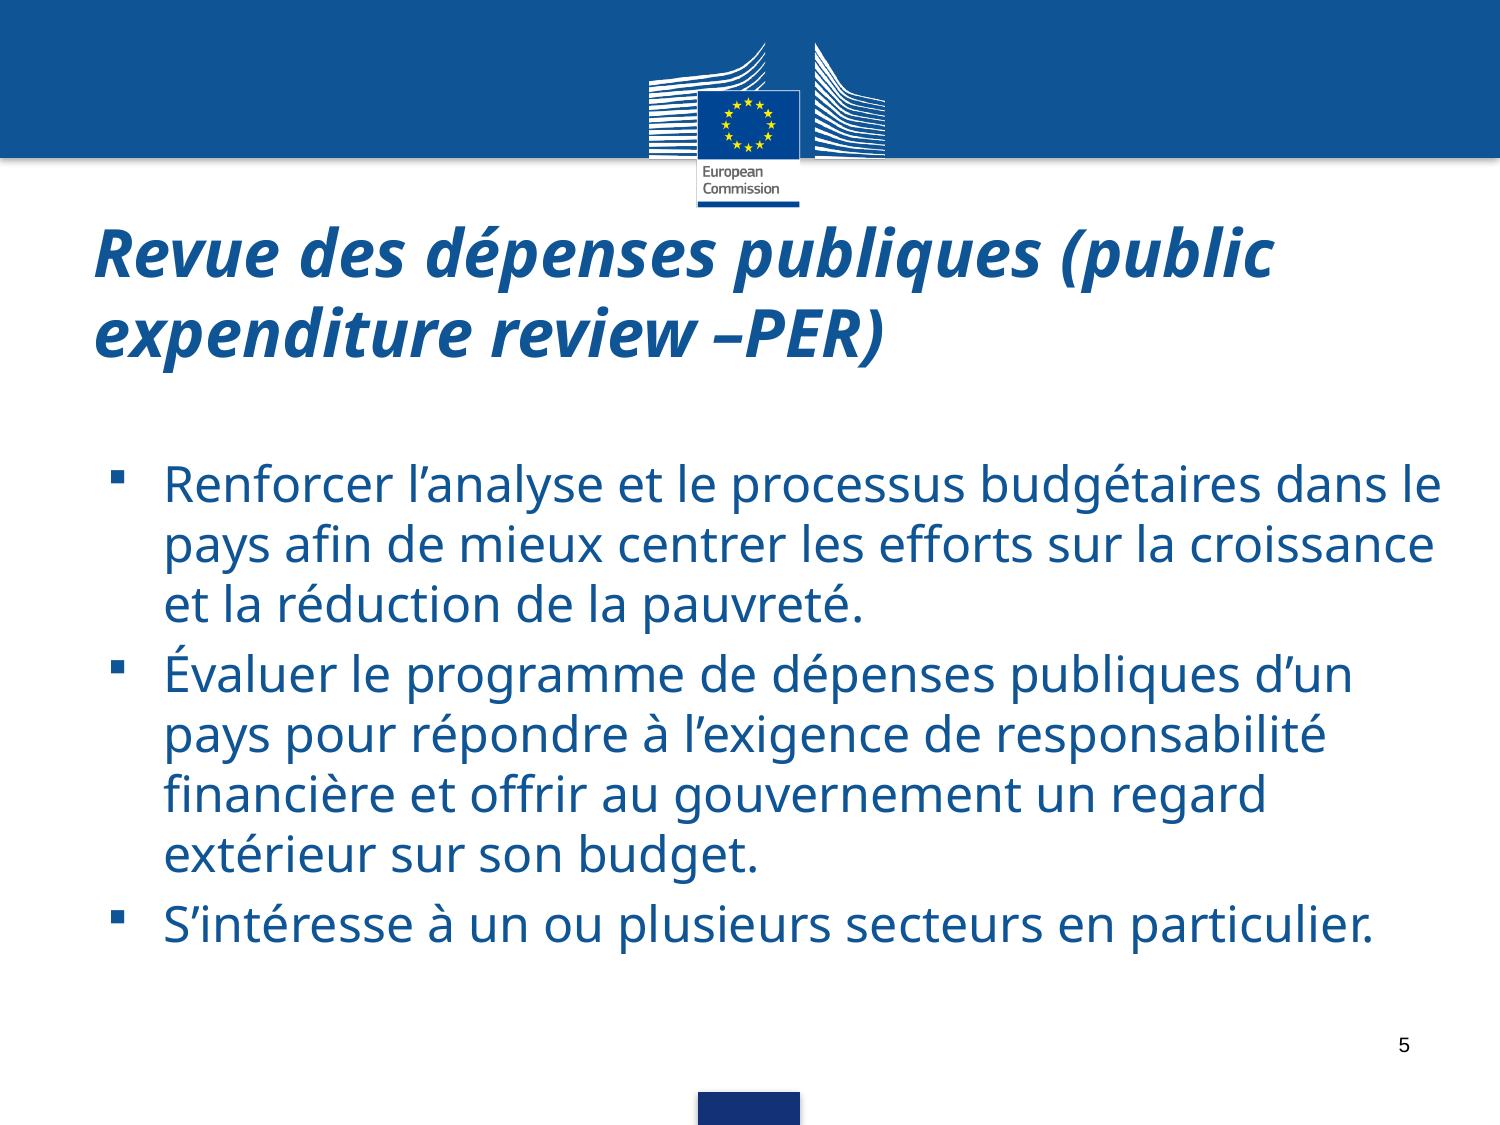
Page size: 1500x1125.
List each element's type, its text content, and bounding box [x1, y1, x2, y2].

slide_number 5 [1074, 1025, 1426, 1103]
text_box Revue des dépenses publiques (public expenditure review –PER) [78, 196, 1443, 386]
text_box Renforcer l’analyse et le processus budgétaires dans le pays afin de mieux centrer les efforts sur la croissance et la réduction de la pauvreté. Évaluer le programme de dépenses publiques d’un pays pour répondre à l’exigence de responsabilité financière et offrir au gouvernement un regard extérieur sur son budget. S’intéresse à un ou plusieurs secteurs en particulier. [92, 445, 1459, 1025]
picture [649, 42, 885, 196]
